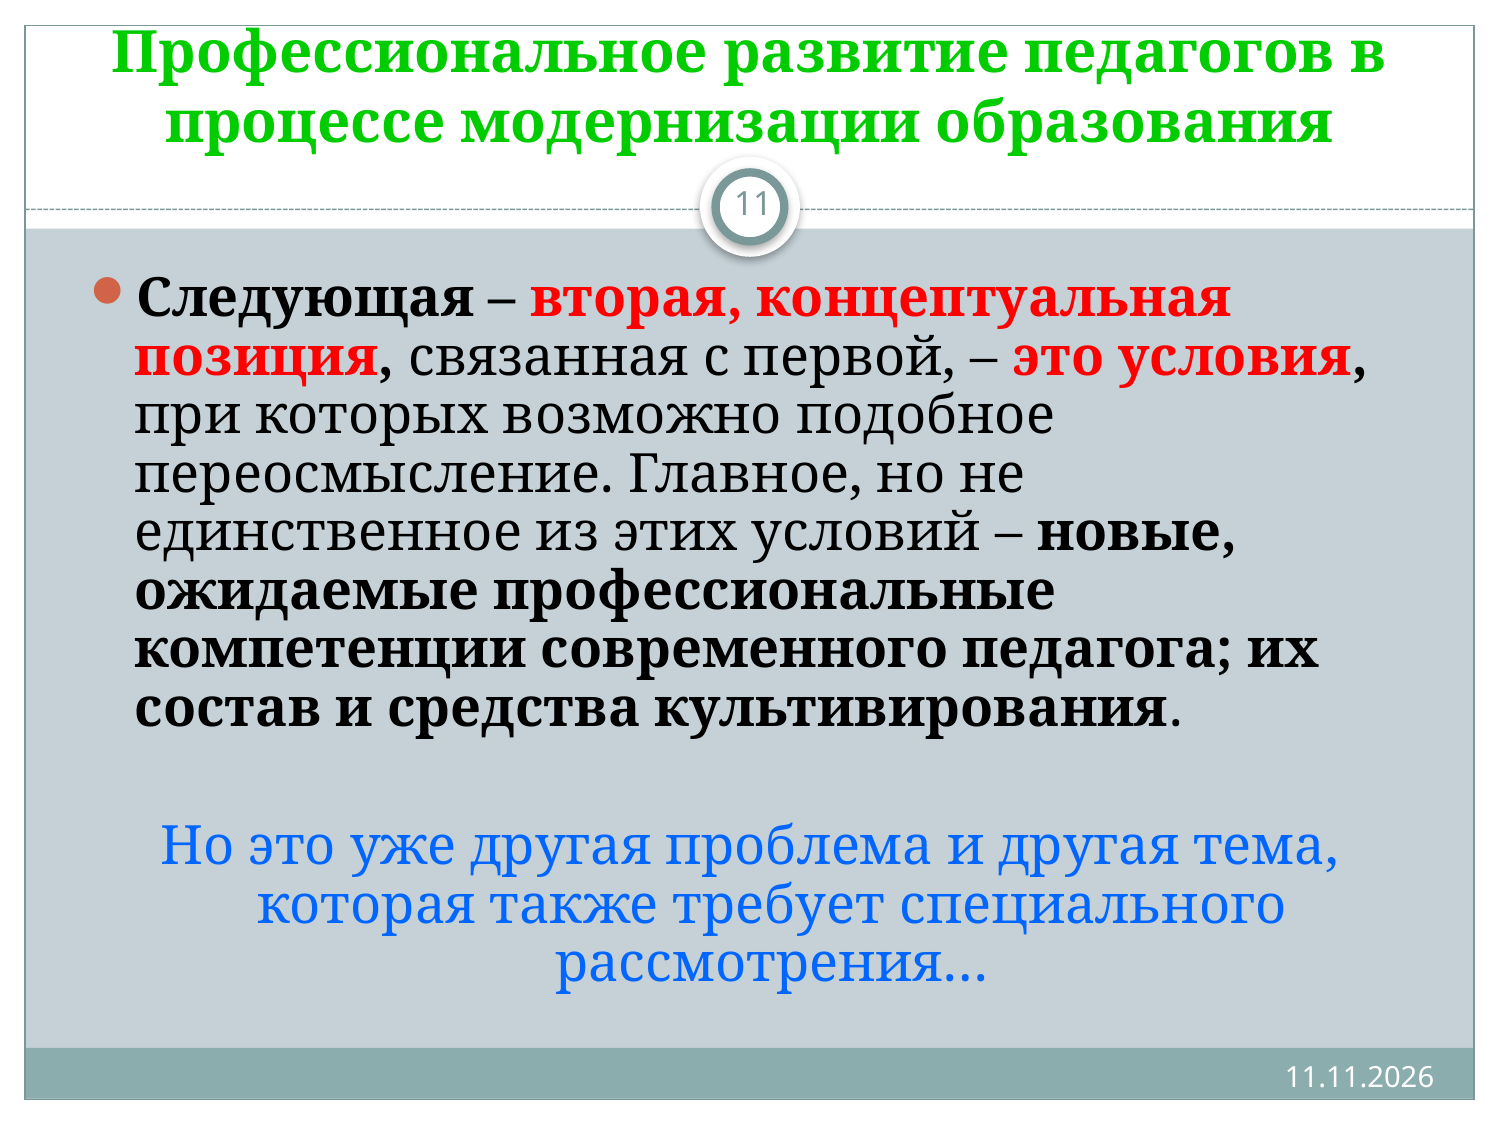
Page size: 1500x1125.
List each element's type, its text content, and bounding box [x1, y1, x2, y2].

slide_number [950, 1050, 1450, 1111]
slide_number 11 [715, 168, 791, 241]
list Следующая – вторая, концептуальная позиция, связанная с первой, – это условия, при которых возможно подобное переосмысление. Главное, но не единственное из этих условий – новые, ожидаемые профессиональные компетенции современного педагога; их состав и средства культивирования. Но это уже другая проблема и другая тема, которая также требует специального рассмотрения… [75, 262, 1425, 1071]
title Профессиональное развитие педагогов в процессе модернизации образования [49, 37, 1450, 162]
